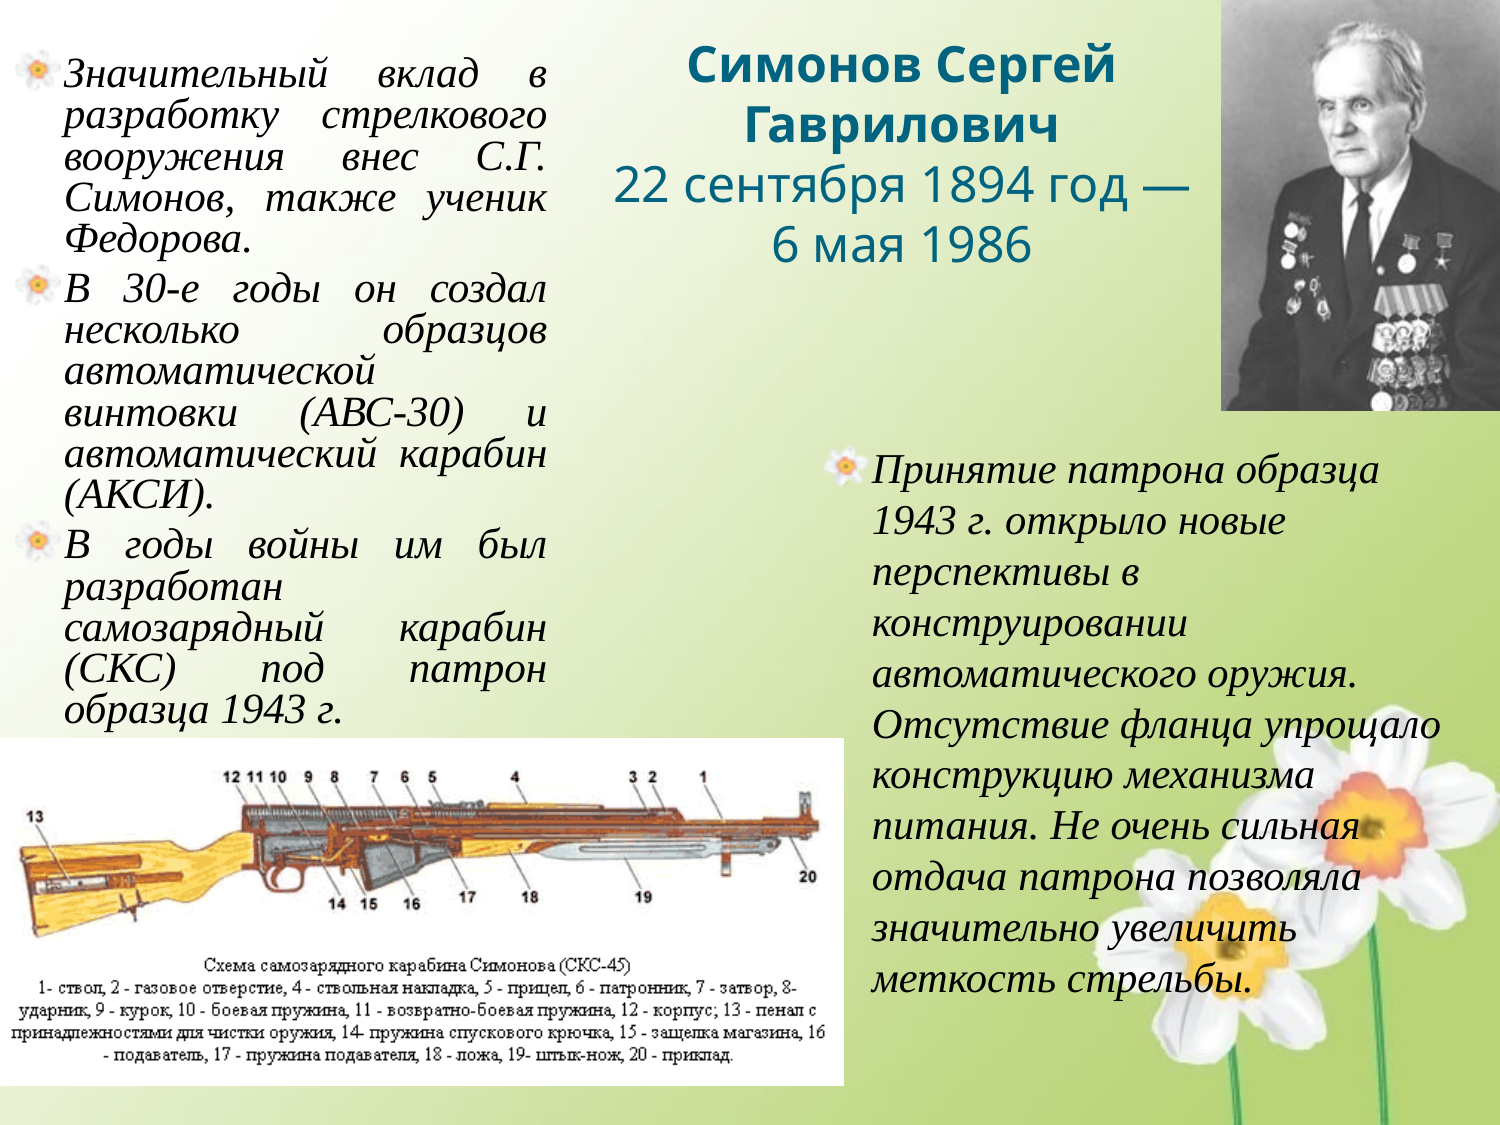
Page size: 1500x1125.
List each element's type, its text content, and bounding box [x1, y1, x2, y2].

title Симонов Сергей Гаврилович 22 сентября 1894 год — 6 мая 1986 [597, 35, 1207, 270]
picture [15, 49, 61, 91]
picture [0, 0, 1500, 1125]
list Значительный вклад в разработку стрелкового вооружения внес С.Г. Симонов, также ученик Федорова. В 30-е годы он создал несколько образцов автоматической винтовки (АВС-30) и автоматический карабин (АКСИ). В годы войны им был разработан самозарядный карабин (СКС) под патрон образца 1943 г. [0, 46, 563, 735]
list Принятие патрона образца 1943 г. открыло новые перспективы в конструировании автоматического оружия. Отсутствие фланца упрощало конструкцию механизма питания. Не очень сильная отдача патрона позволяла значительно увеличить меткость стрельбы. [808, 433, 1472, 1052]
picture [15, 264, 61, 306]
picture [15, 520, 61, 562]
